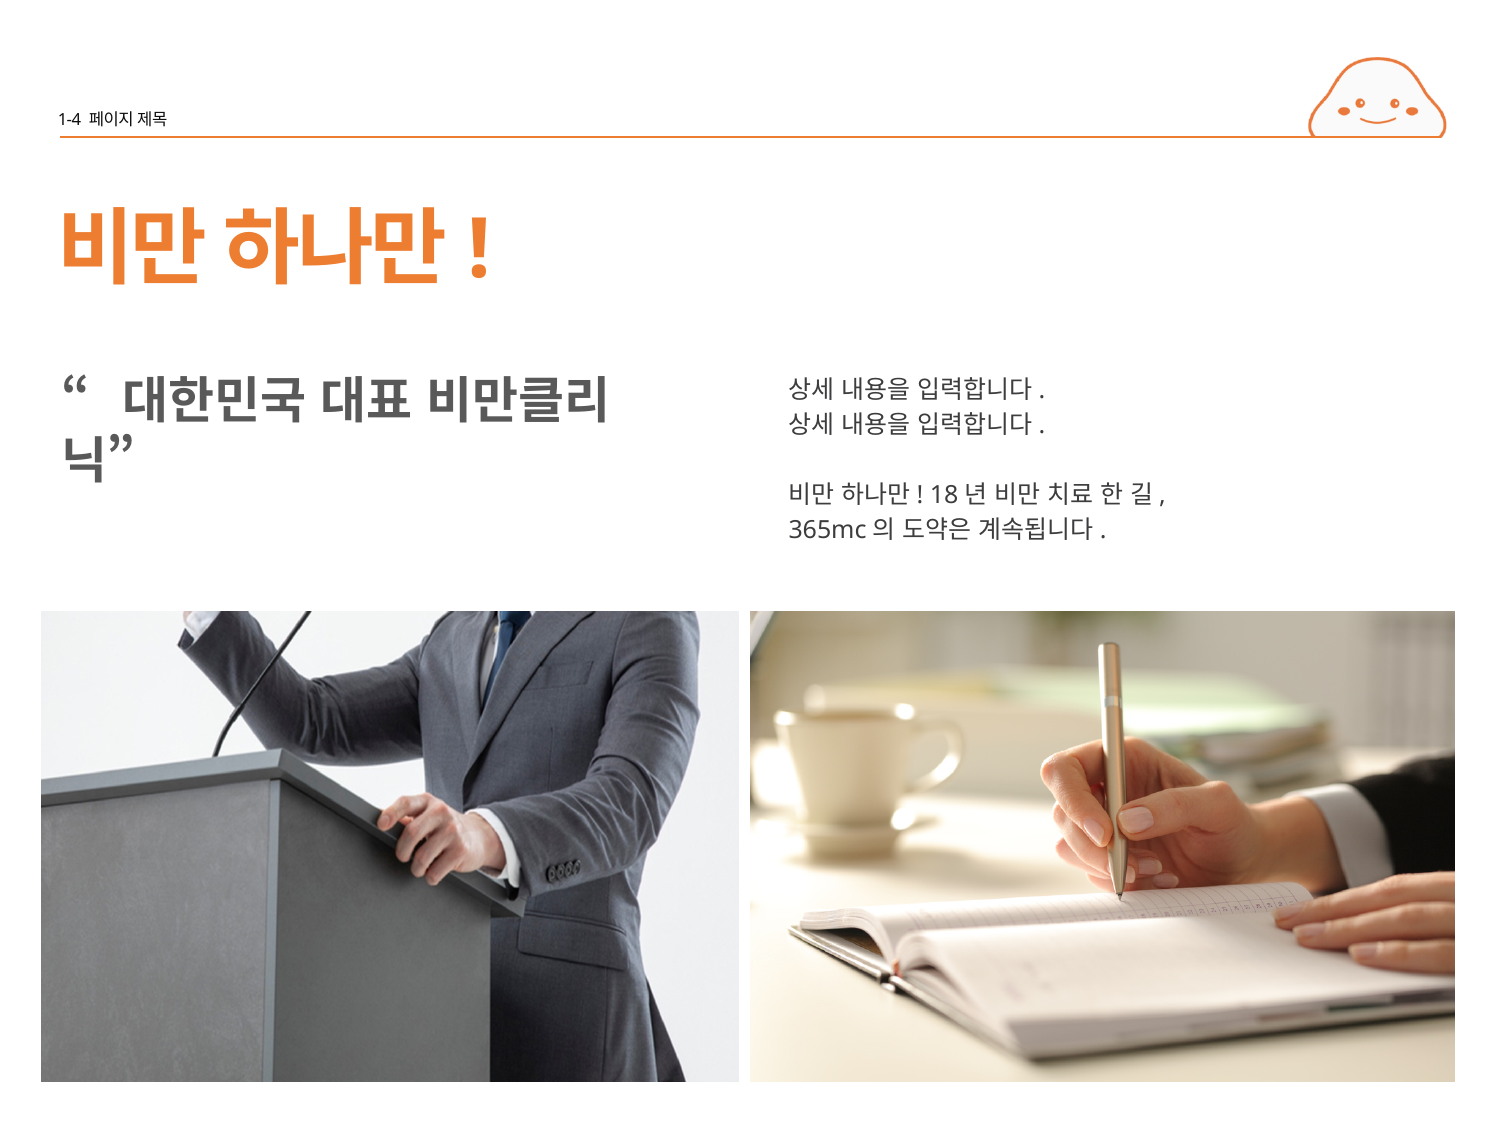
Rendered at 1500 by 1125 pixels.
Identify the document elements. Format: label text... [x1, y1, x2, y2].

picture [1258, 0, 1495, 138]
picture [41, 611, 739, 1082]
title 비만 하나만! [42, 196, 1190, 292]
picture [749, 611, 1459, 1096]
text_box 1-4 페이지 제목 [43, 101, 303, 137]
text_box “대한민국 대표 비만클리닉” [46, 361, 691, 495]
text_box 상세 내용을 입력합니다. 상세 내용을 입력합니다. 비만 하나만! 18년 비만 치료 한 길, 365mc의 도약은 계속됩니다. [773, 366, 1475, 563]
